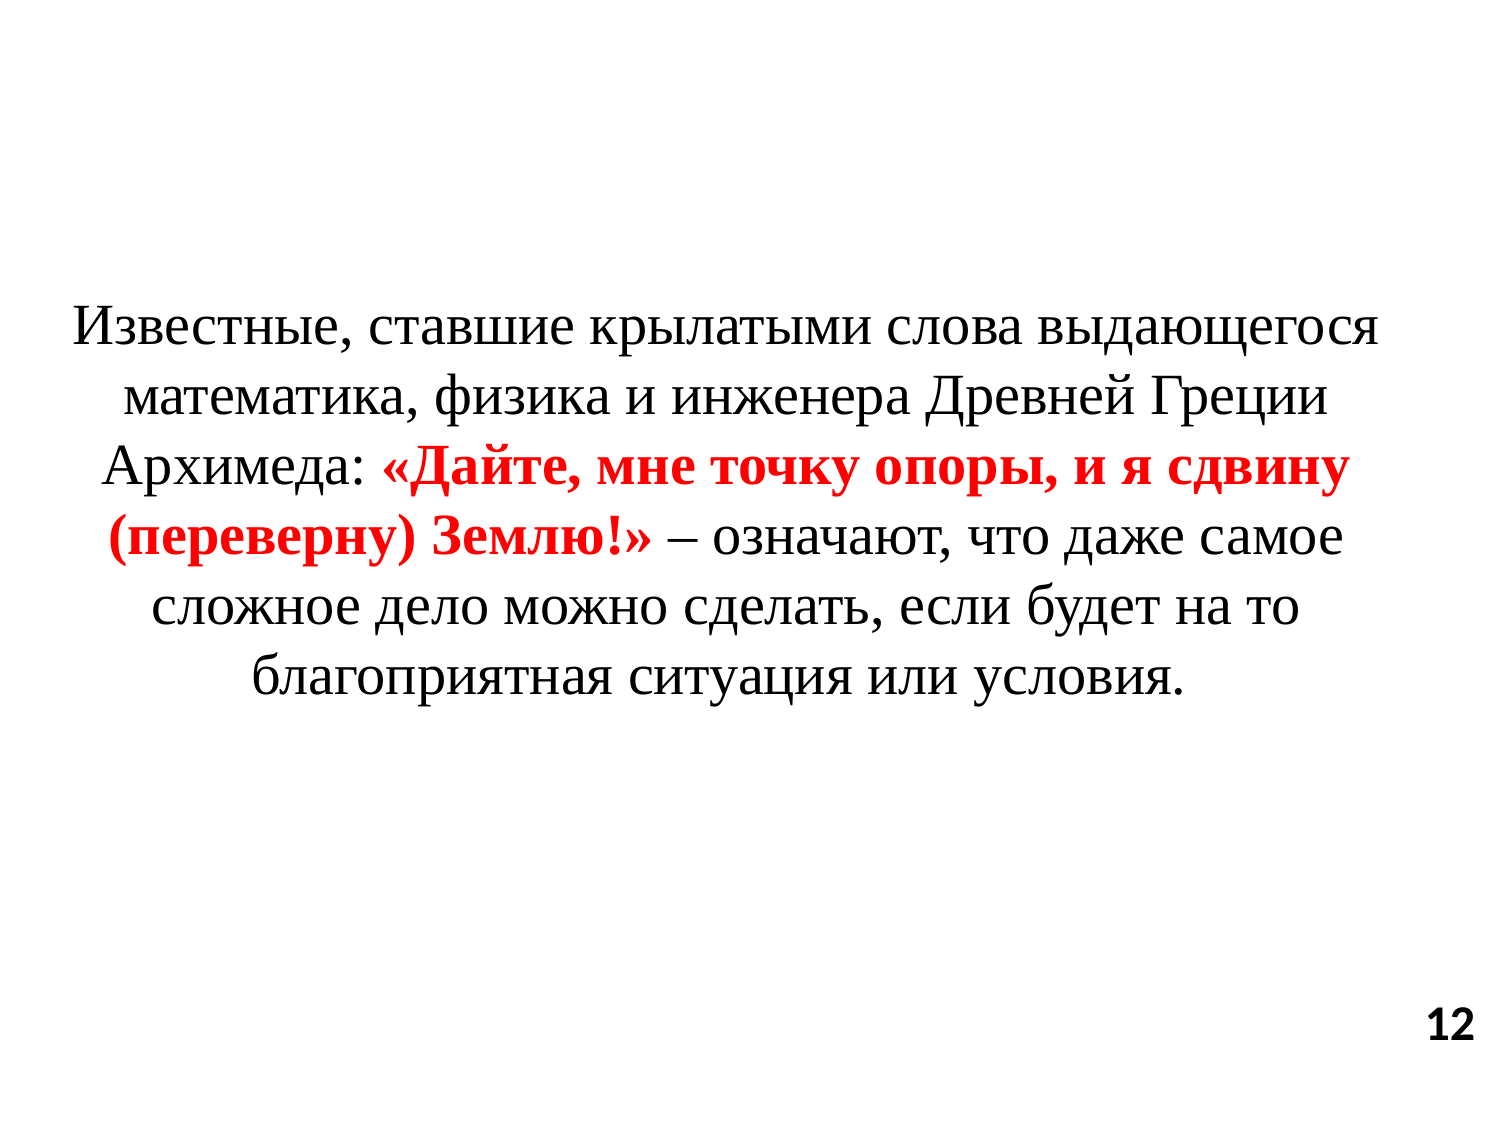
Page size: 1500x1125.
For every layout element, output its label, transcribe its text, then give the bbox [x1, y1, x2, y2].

text_box 12 [1409, 982, 1490, 1058]
text_box Известные, ставшие крылатыми слова выдающегося математика, физика и инженера Древней Греции Архимеда: «Дайте, мне точку опоры, и я сдвину (переверну) Землю!» – означают, что даже самое сложное дело можно сделать, если будет на то благоприятная ситуация или условия. [53, 278, 1400, 714]
